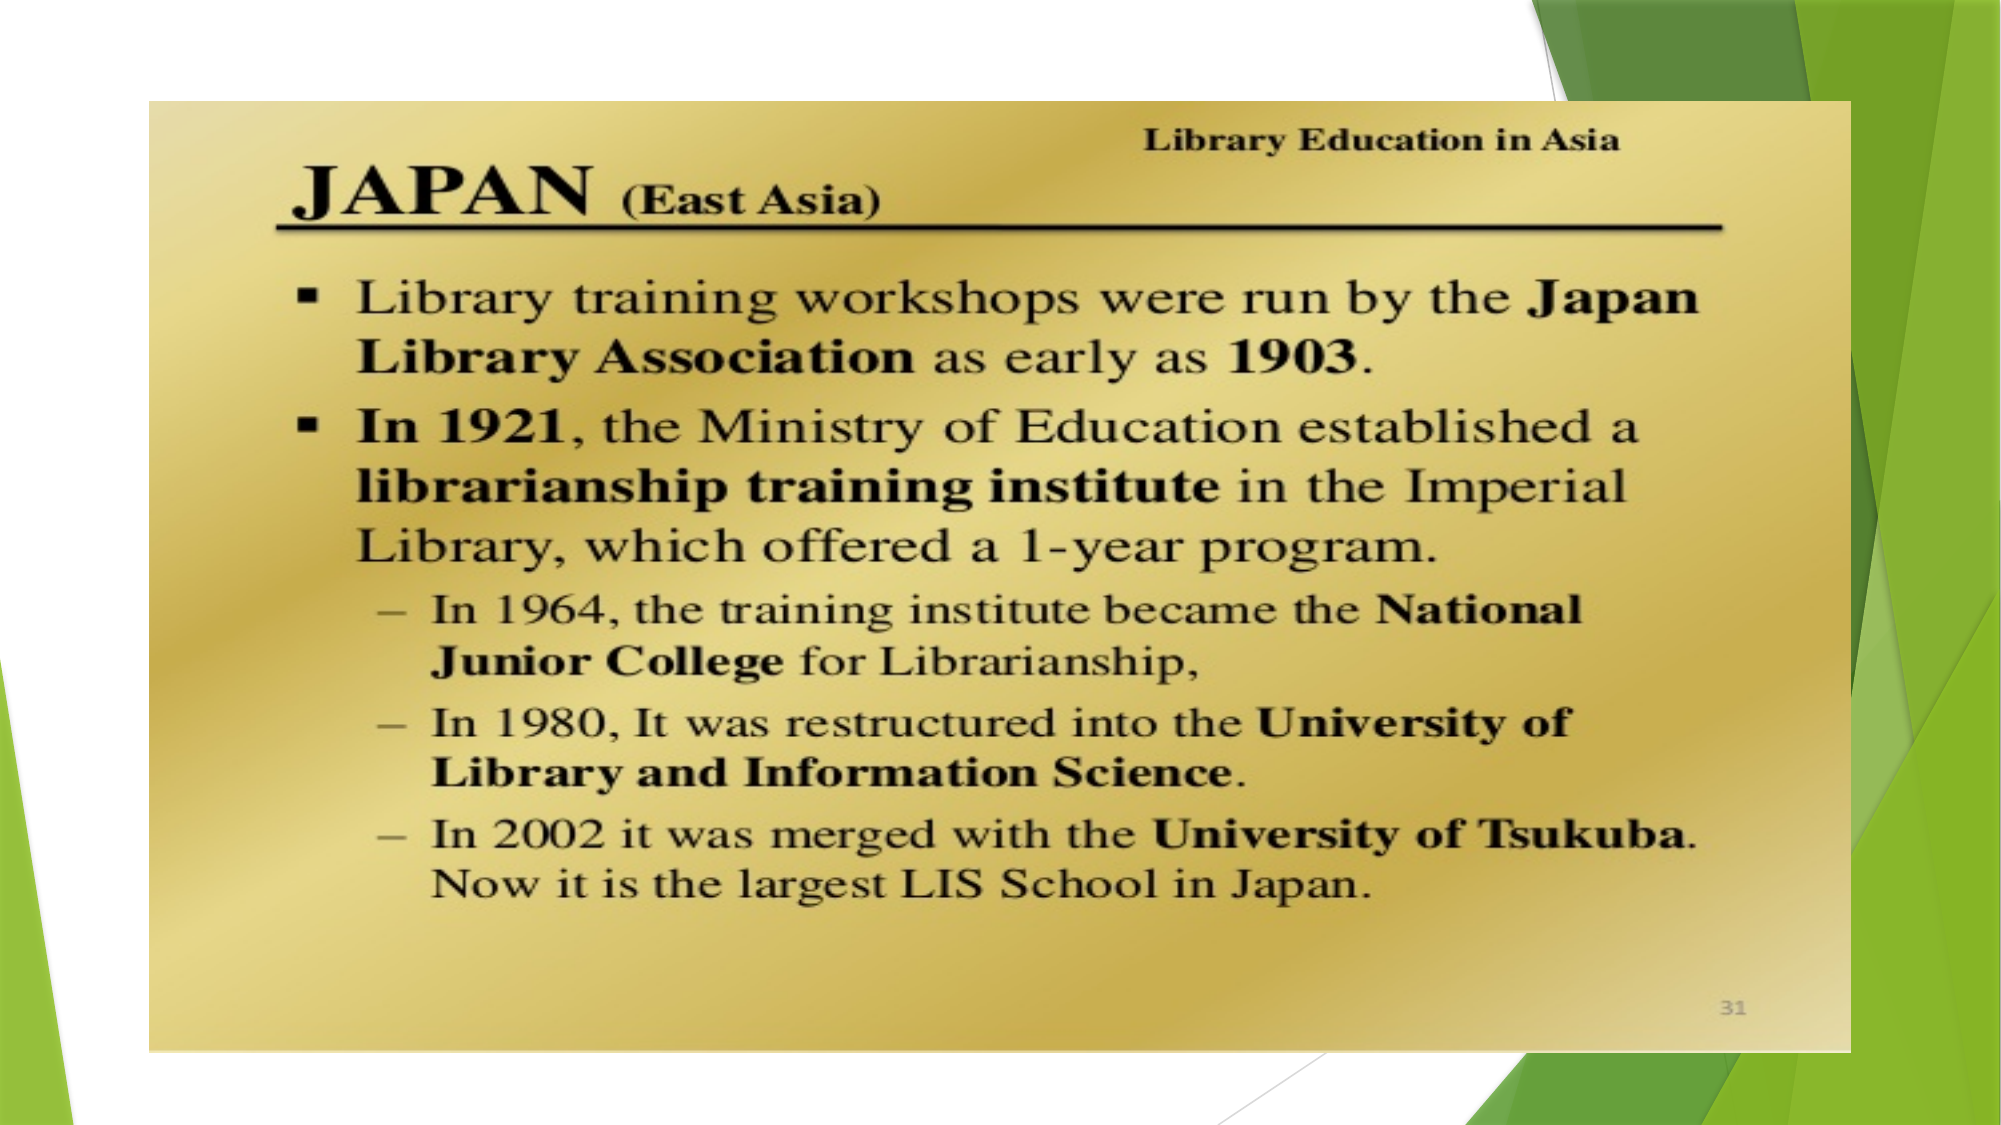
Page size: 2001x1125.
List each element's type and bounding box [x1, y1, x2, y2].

list [149, 100, 1851, 1053]
